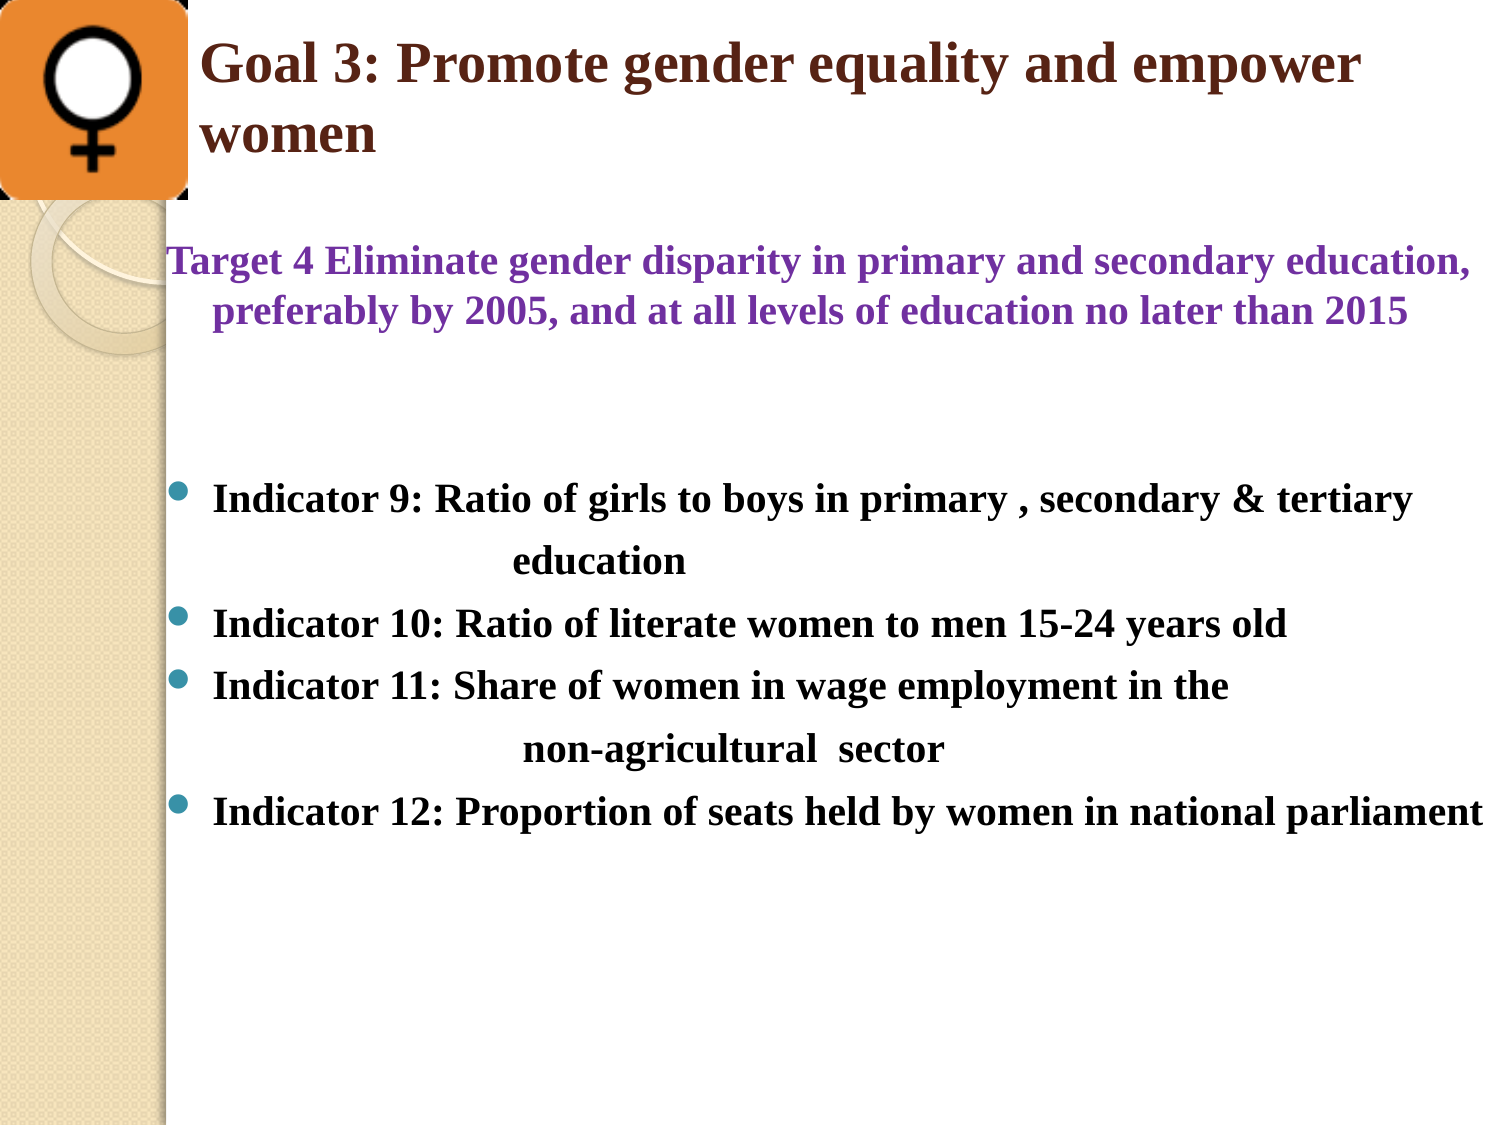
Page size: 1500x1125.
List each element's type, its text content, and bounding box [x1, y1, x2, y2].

picture [0, 0, 188, 201]
list Target 4 Eliminate gender disparity in primary and secondary education, preferably by 2005, and at all levels of education no later than 2015 Indicator 9: Ratio of girls to boys in primary , secondary & tertiary education Indicator 10: Ratio of literate women to men 15-24 years old Indicator 11: Share of women in wage employment in the non-agricultural sector Indicator 12: Proportion of seats held by women in national parliament [137, 224, 1500, 1038]
title Goal 3: Promote gender equality and empower women [195, 70, 1500, 188]
